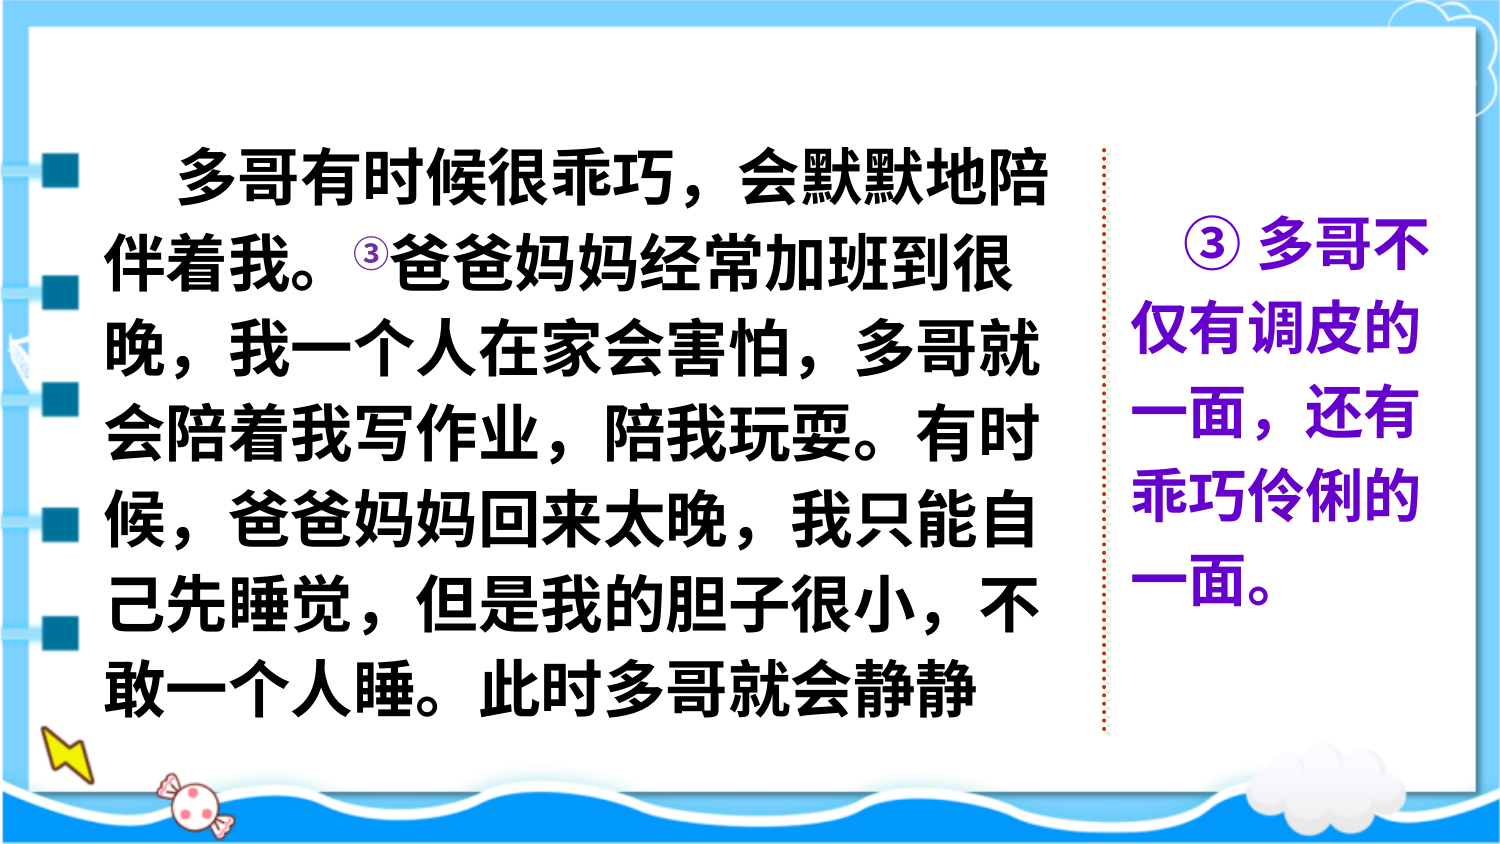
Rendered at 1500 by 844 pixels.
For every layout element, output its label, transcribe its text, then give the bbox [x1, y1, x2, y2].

picture [0, 0, 1500, 844]
text_box ③多哥不仅有调皮的一面，还有乖巧伶俐的一面。 [1116, 185, 1463, 621]
text_box 多哥有时候很乖巧，会默默地陪伴着我。③爸爸妈妈经常加班到很晚，我一个人在家会害怕，多哥就会陪着我写作业，陪我玩耍。有时候，爸爸妈妈回来太晚，我只能自己先睡觉，但是我的胆子很小，不敢一个人睡。此时多哥就会静静 [88, 120, 1081, 733]
